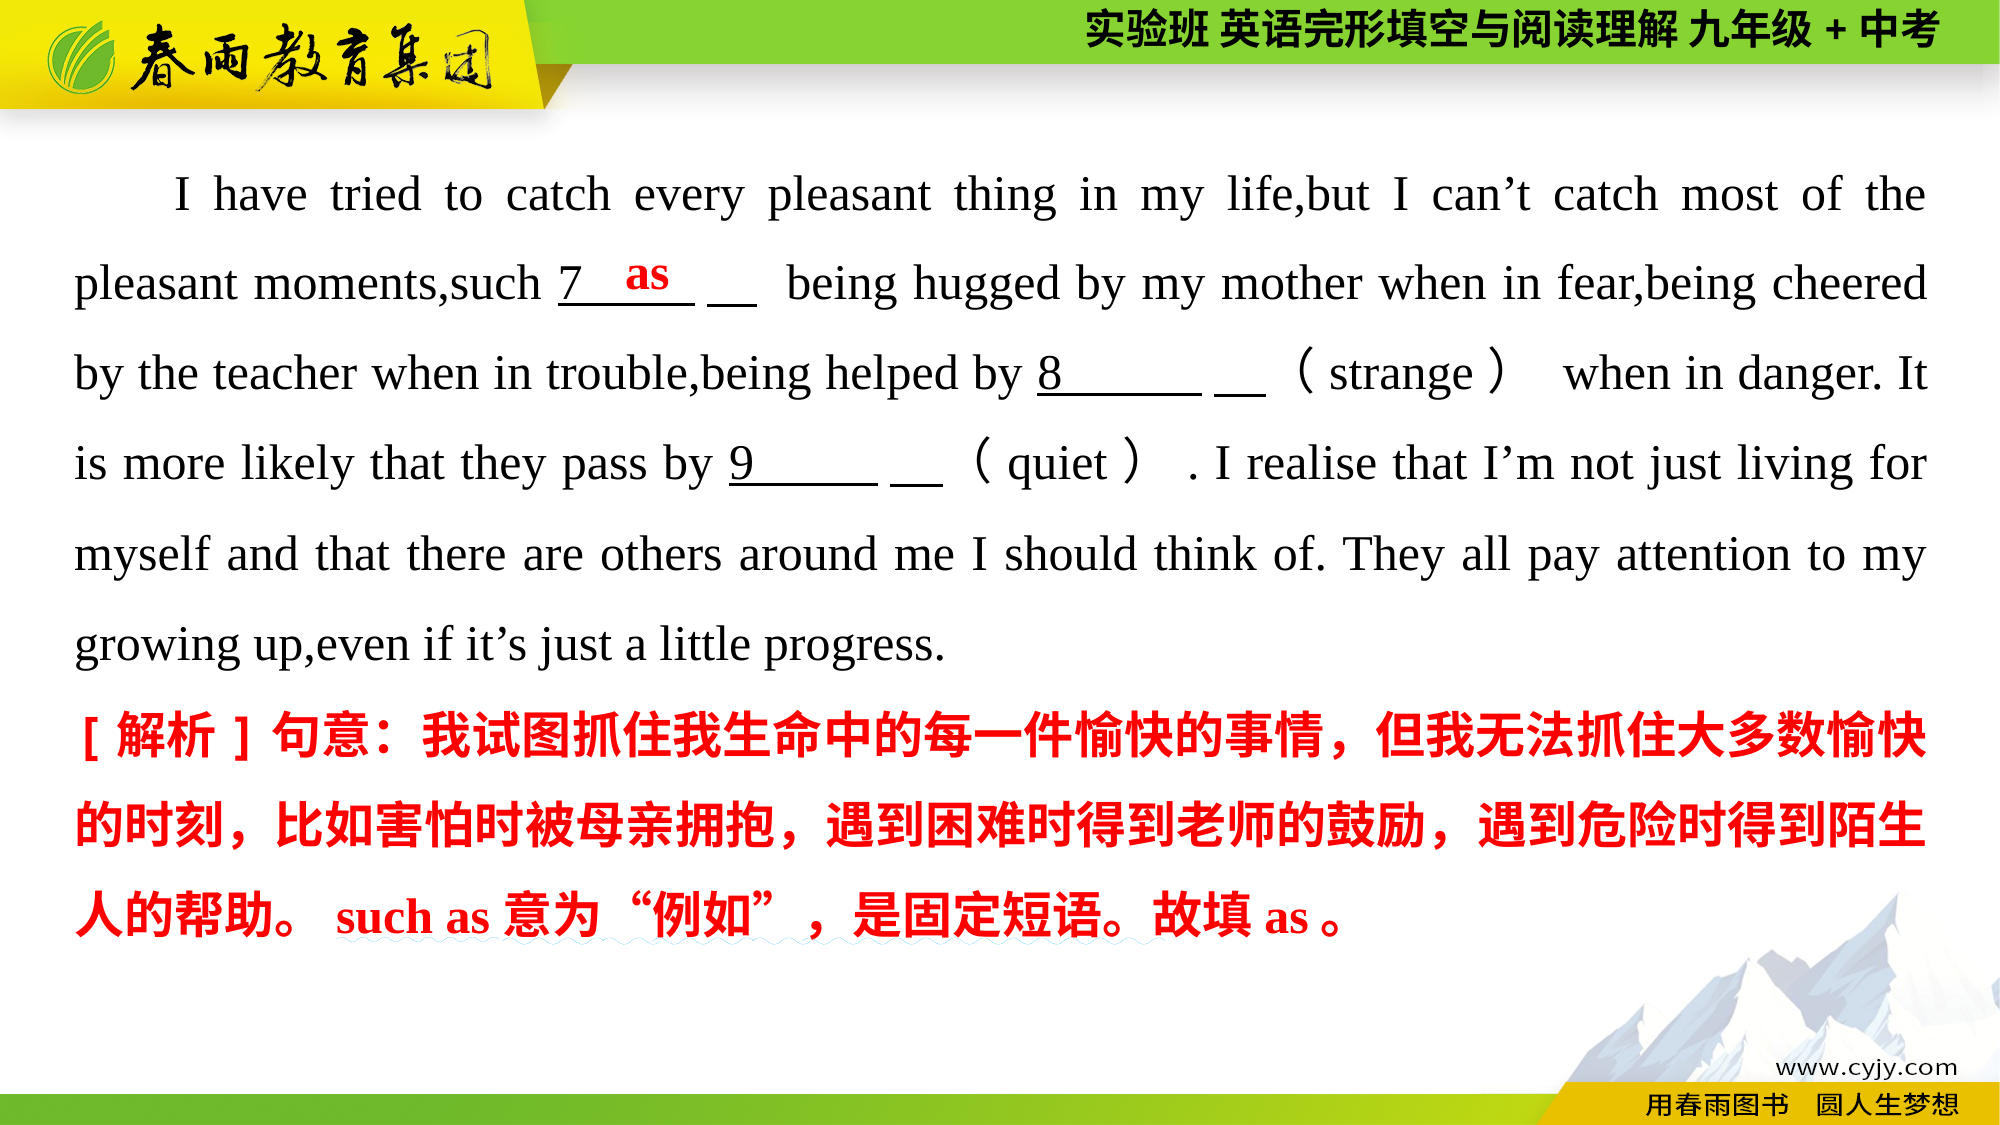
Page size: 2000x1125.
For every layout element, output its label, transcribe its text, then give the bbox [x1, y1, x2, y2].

list I have tried to catch every pleasant thing in my life,but I can’t catch most of the pleasant moments,such 7 being hugged by my mother when in fear,being cheered by the teacher when in trouble,being helped by 8 （strange） when in danger. It is more likely that they pass by 9 （quiet）. I realise that I’m not just living for myself and that there are others around me I should think of. They all pay attention to my growing up,even if it’s just a little progress. [59, 122, 1944, 683]
picture [0, 0, 2000, 1125]
text_box [解析]句意：我试图抓住我生命中的每一件愉快的事情，但我无法抓住大多数愉快的时刻，比如害怕时被母亲拥抱，遇到困难时得到老师的鼓励，遇到危险时得到陌生人的帮助。such as意为“例如”，是固定短语。故填as。 [59, 683, 1944, 952]
text_box as [610, 231, 685, 307]
